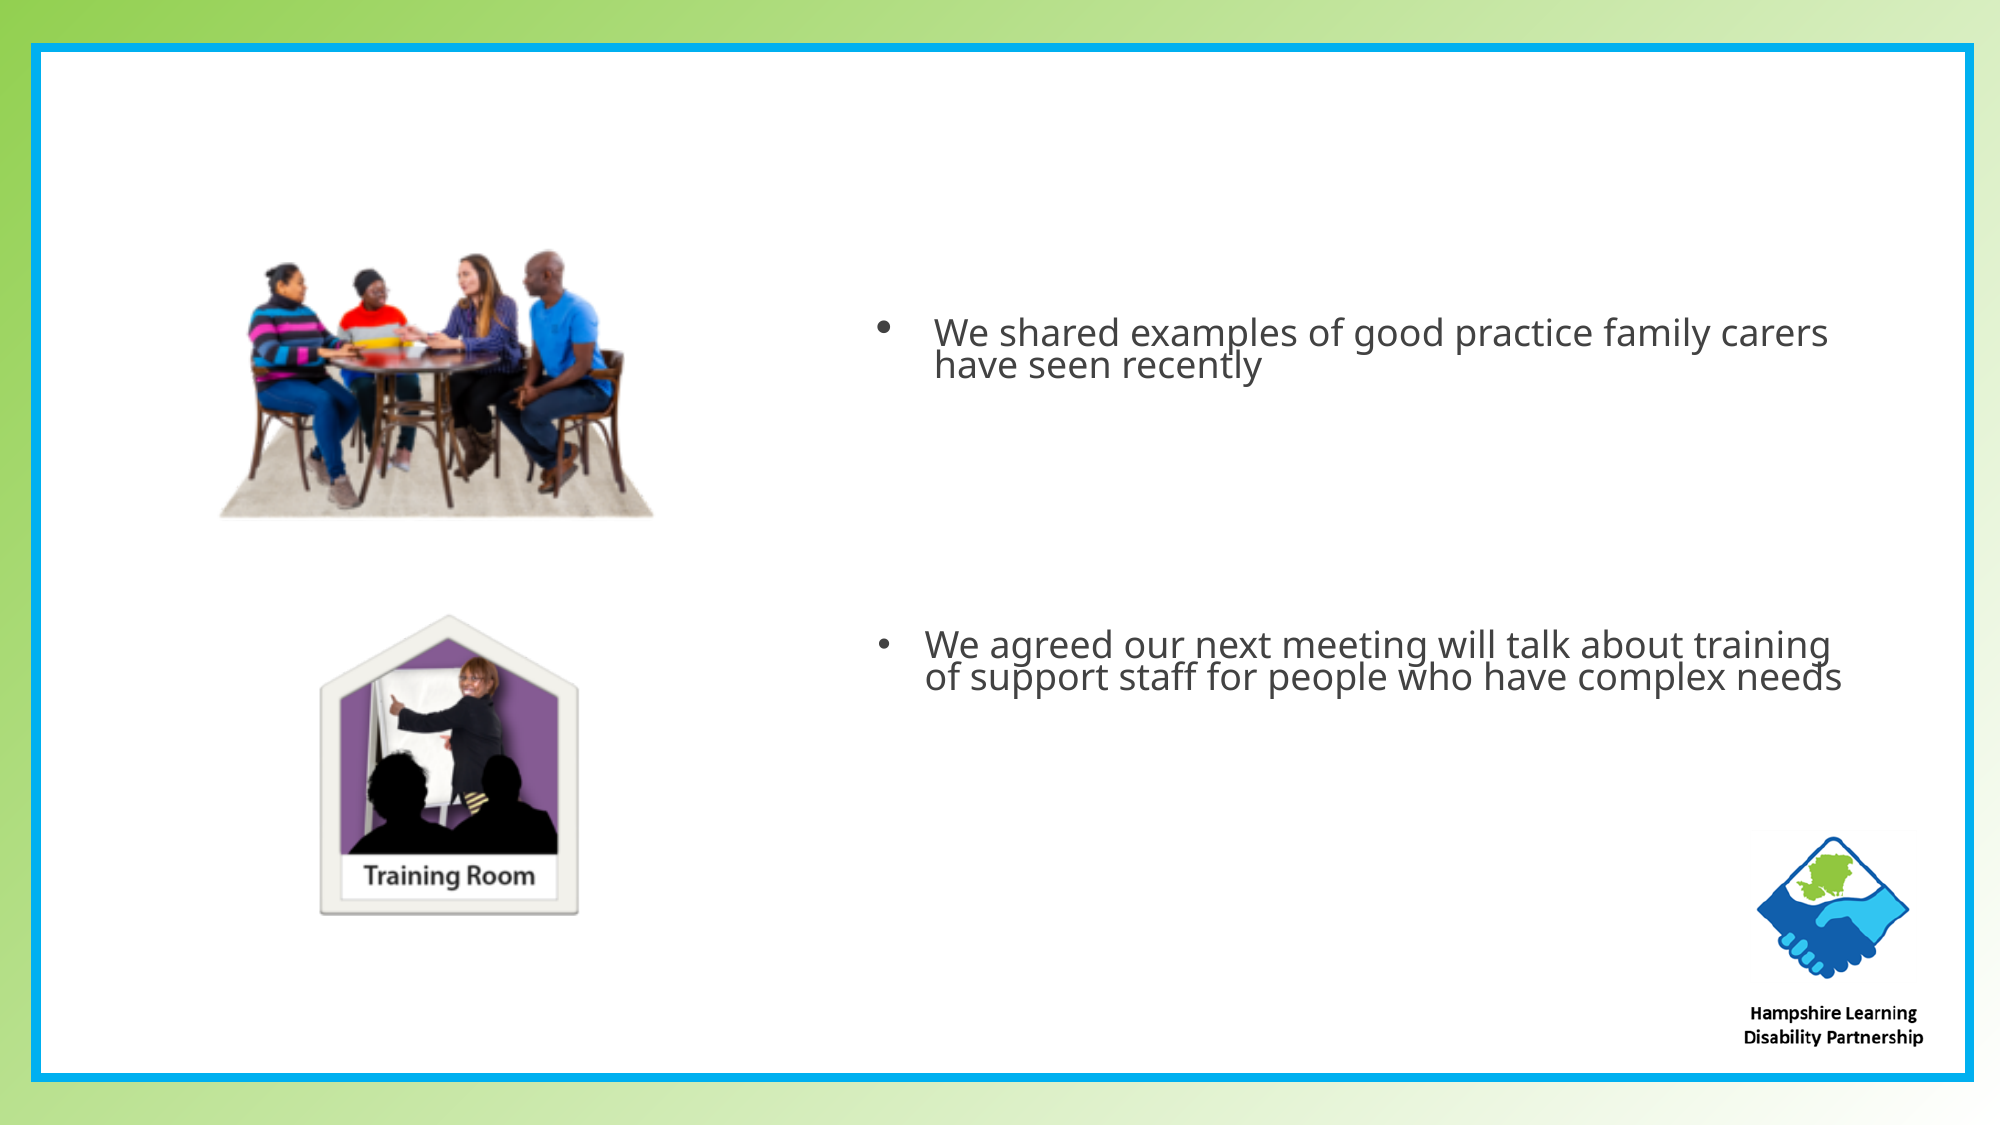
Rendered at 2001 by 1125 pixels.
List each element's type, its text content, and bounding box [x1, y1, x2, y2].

picture [216, 186, 658, 922]
picture [1703, 830, 1964, 1061]
text_box [35, 47, 1970, 1078]
text_box We shared examples of good practice family carers have seen recently We agreed our next meeting will talk about training of support staff for people who have complex needs [862, 146, 1890, 874]
